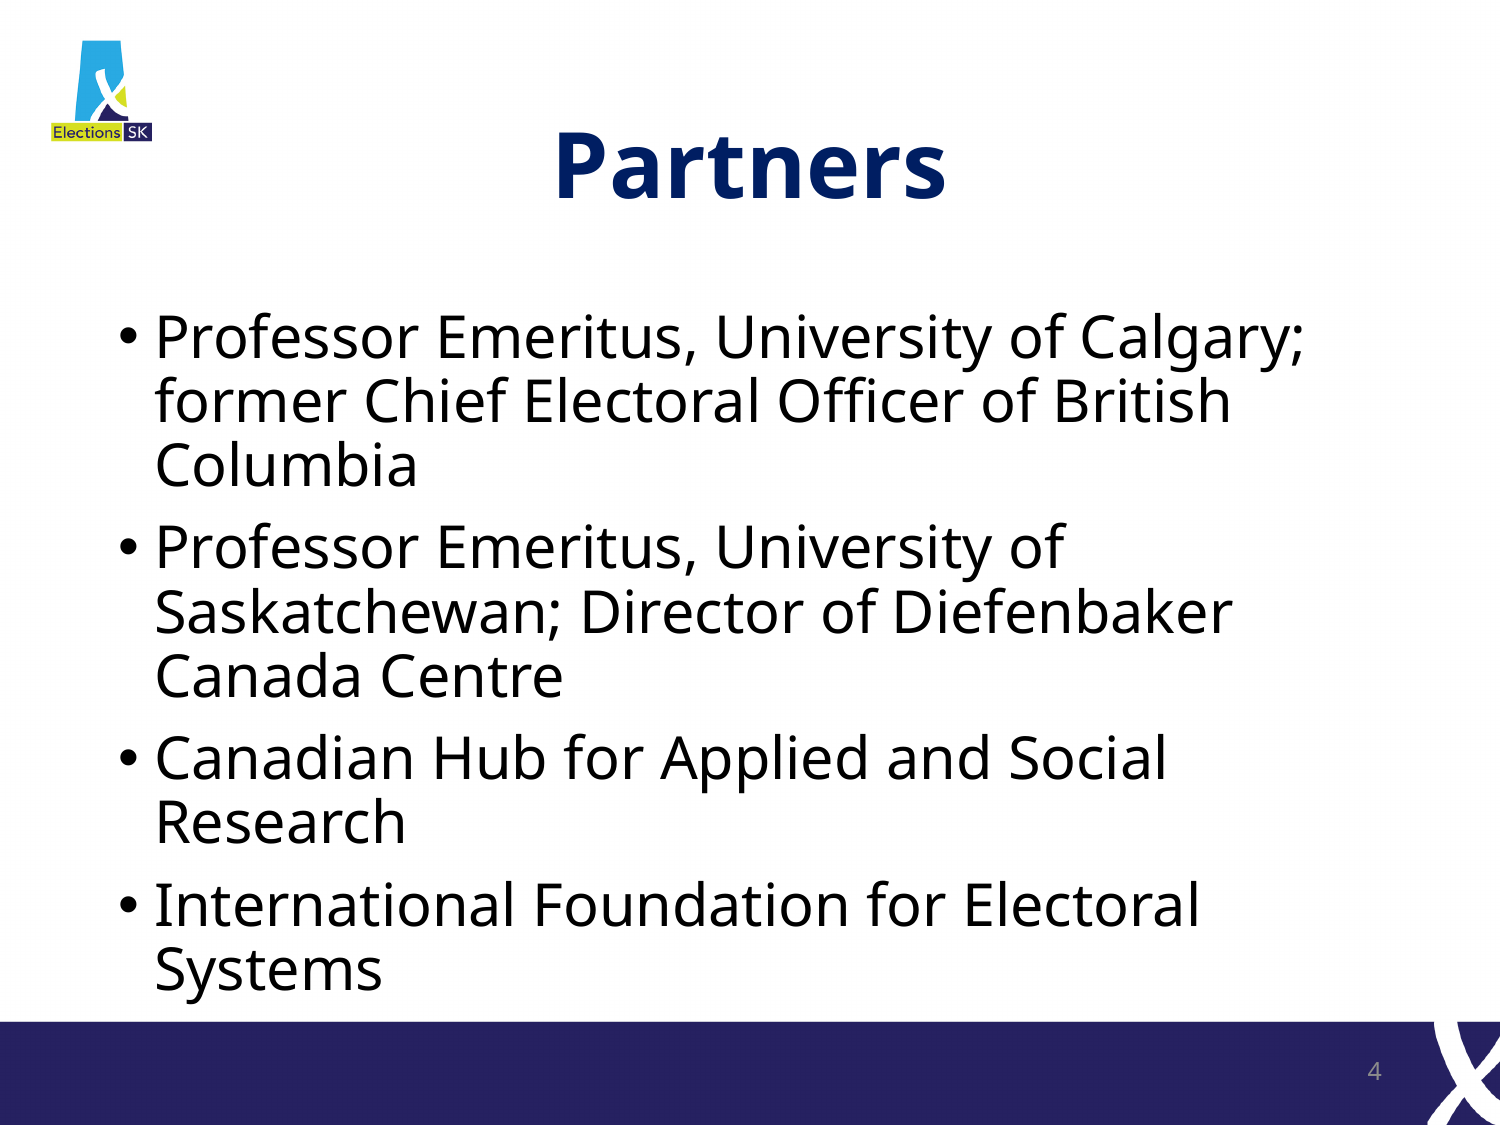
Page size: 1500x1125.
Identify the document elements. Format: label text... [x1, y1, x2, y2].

title Partners [103, 59, 1397, 278]
list Professor Emeritus, University of Calgary; former Chief Electoral Officer of British Columbia Professor Emeritus, University of Saskatchewan; Director of Diefenbaker Canada Centre Canadian Hub for Applied and Social Research International Foundation for Electoral Systems [103, 299, 1397, 1014]
picture [0, 0, 1500, 1125]
slide_number 4 [1059, 1042, 1397, 1103]
